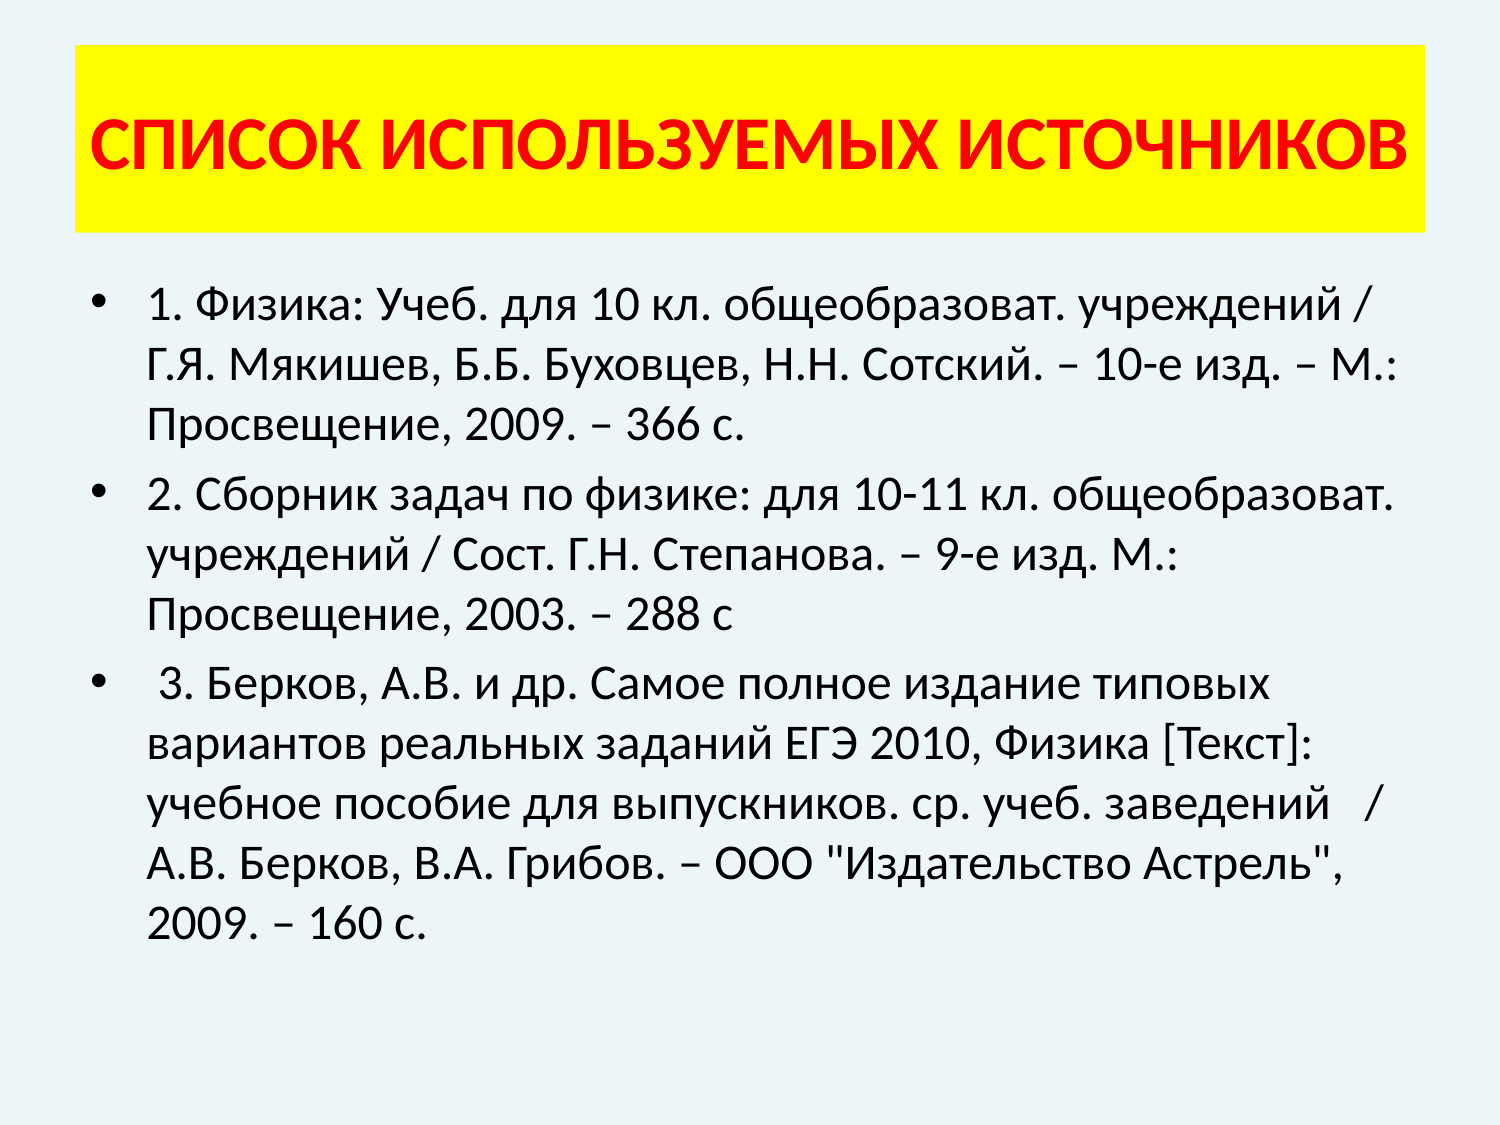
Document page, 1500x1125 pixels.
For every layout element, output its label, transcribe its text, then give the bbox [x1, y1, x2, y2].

title СПИСОК ИСПОЛЬЗУЕМЫХ ИСТОЧНИКОВ [75, 45, 1425, 233]
list 1. Физика: Учеб. для 10 кл. общеобразоват. учреждений / Г.Я. Мякишев, Б.Б. Буховцев, Н.Н. Сотский. – 10-е изд. – М.: Просвещение, 2009. – 366 с. 2. Сборник задач по физике: для 10-11 кл. общеобразоват. учреждений / Сост. Г.Н. Степанова. – 9-е изд. М.: Просвещение, 2003. – 288 с 3. Берков, А.В. и др. Самое полное издание типовых вариантов реальных заданий ЕГЭ 2010, Физика [Текст]: учебное пособие для выпускников. ср. учеб. заведений / А.В. Берков, В.А. Грибов. – ООО "Издательство Астрель", 2009. – 160 с. [75, 262, 1425, 1005]
